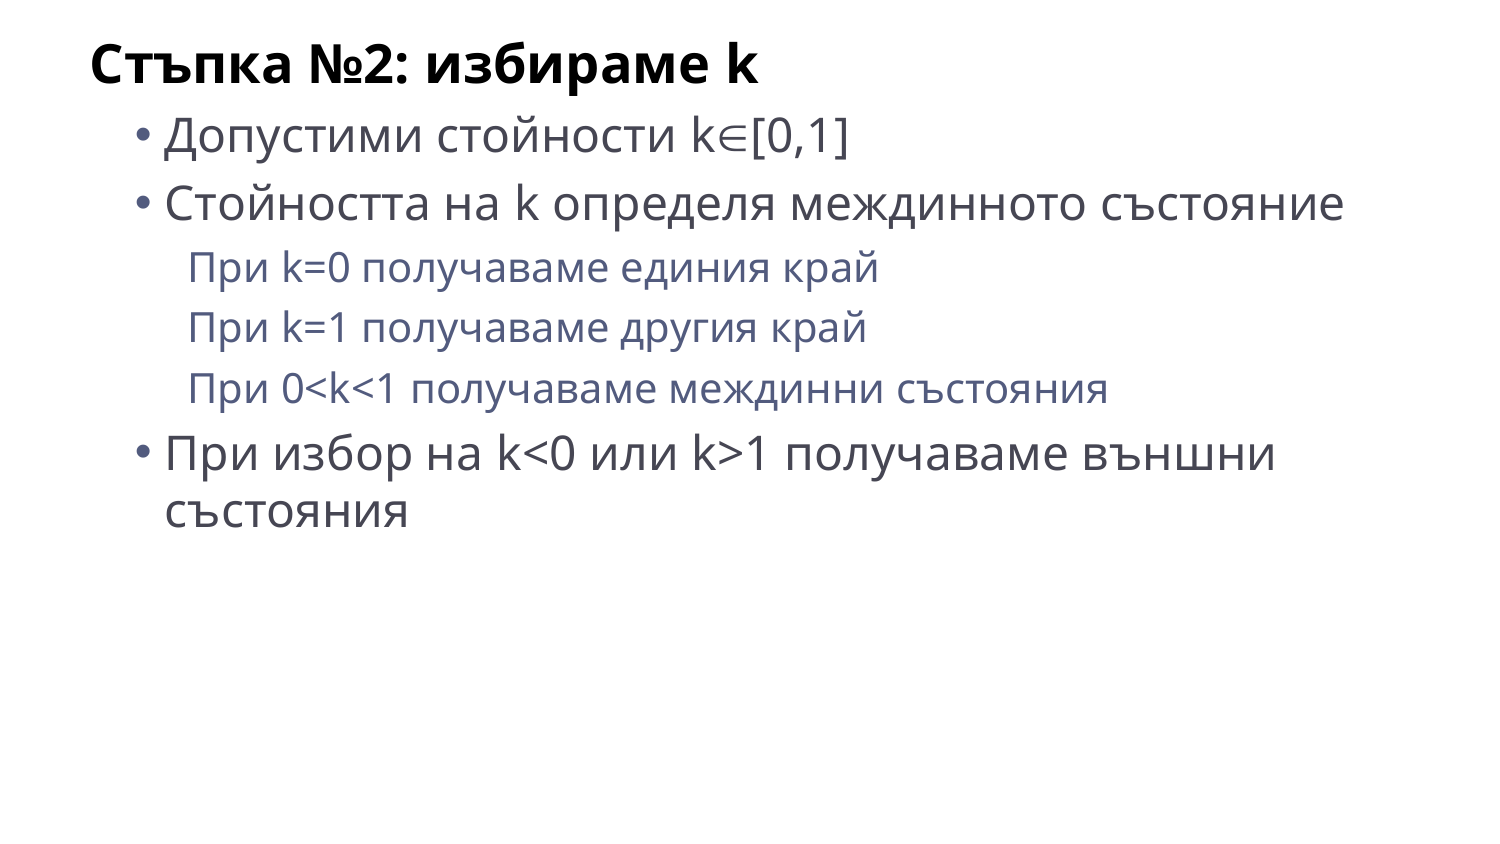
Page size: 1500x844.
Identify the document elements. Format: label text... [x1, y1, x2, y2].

list Стъпка №2: избираме k Допустими стойности k[0,1] Стойността на k определя междинното състояние При k=0 получаваме единия край При k=1 получаваме другия край При 0<k<1 получаваме междинни състояния При избор на k<0 или k>1 получаваме външни състояния [75, 21, 1475, 835]
